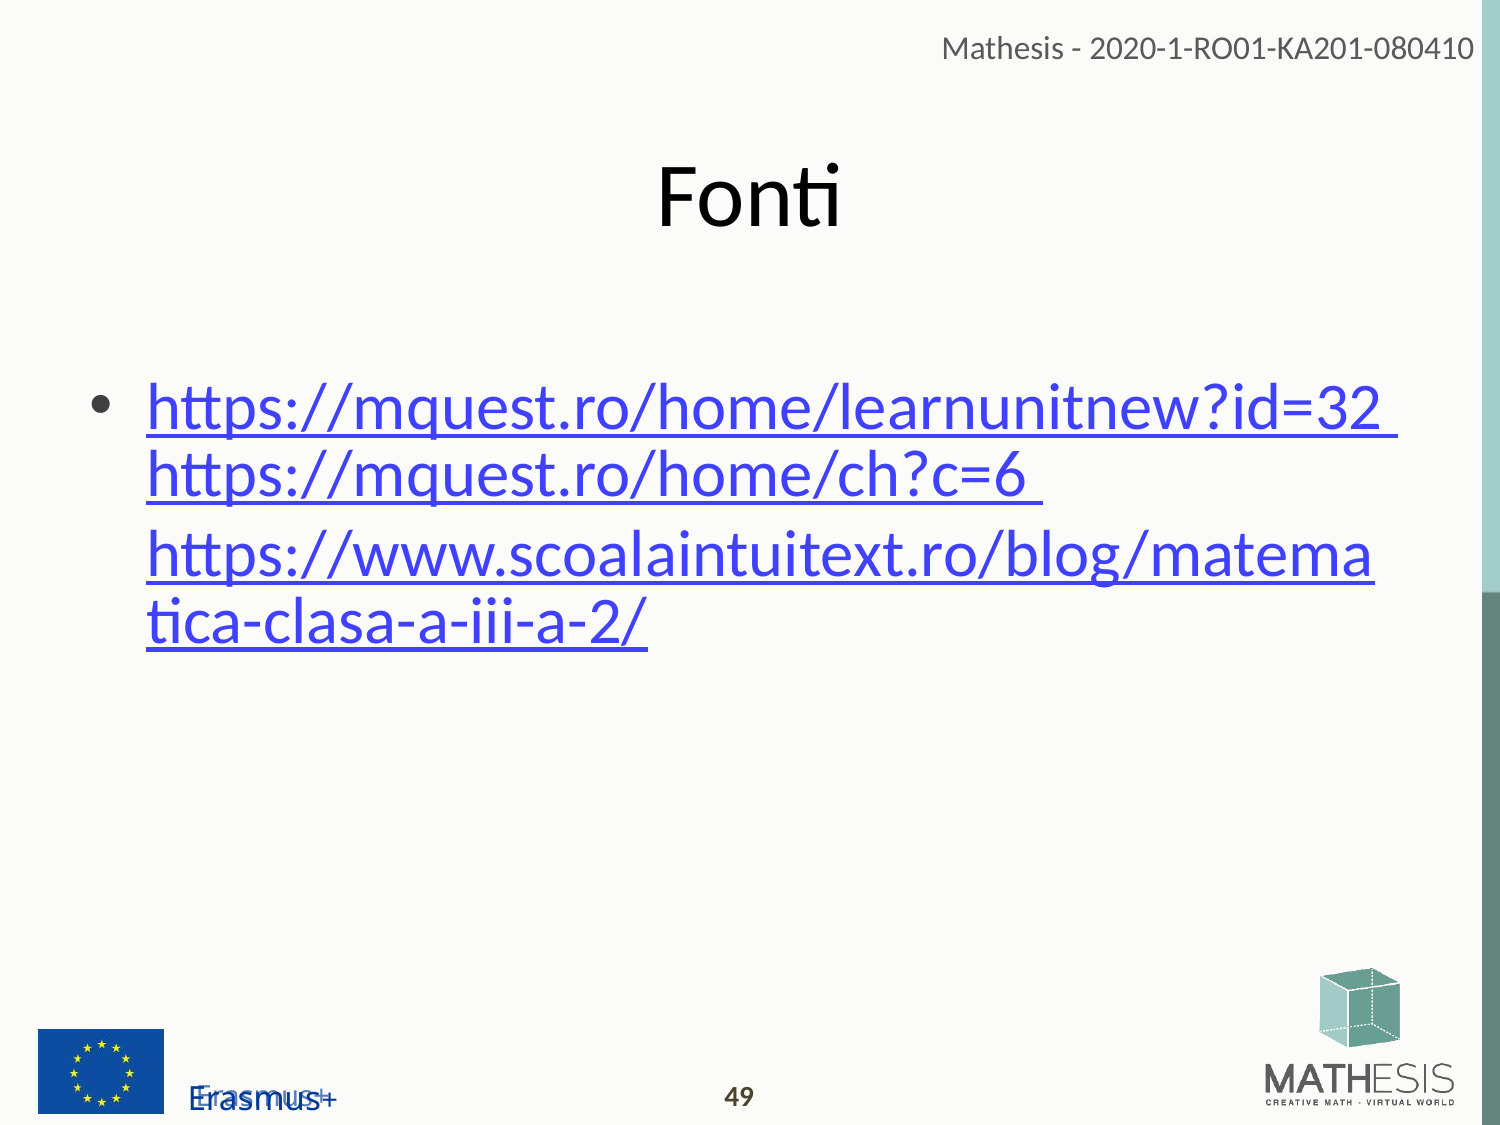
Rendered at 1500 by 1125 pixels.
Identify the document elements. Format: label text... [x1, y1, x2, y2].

title Fonti [75, 127, 1425, 262]
picture [38, 1029, 164, 1114]
list https://mquest.ro/home/learnunitnew?id=32 https://mquest.ro/home/ch?c=6 https://www.scoalaintuitext.ro/blog/matematica-clasa-a-iii-a-2/ [75, 262, 1425, 1005]
